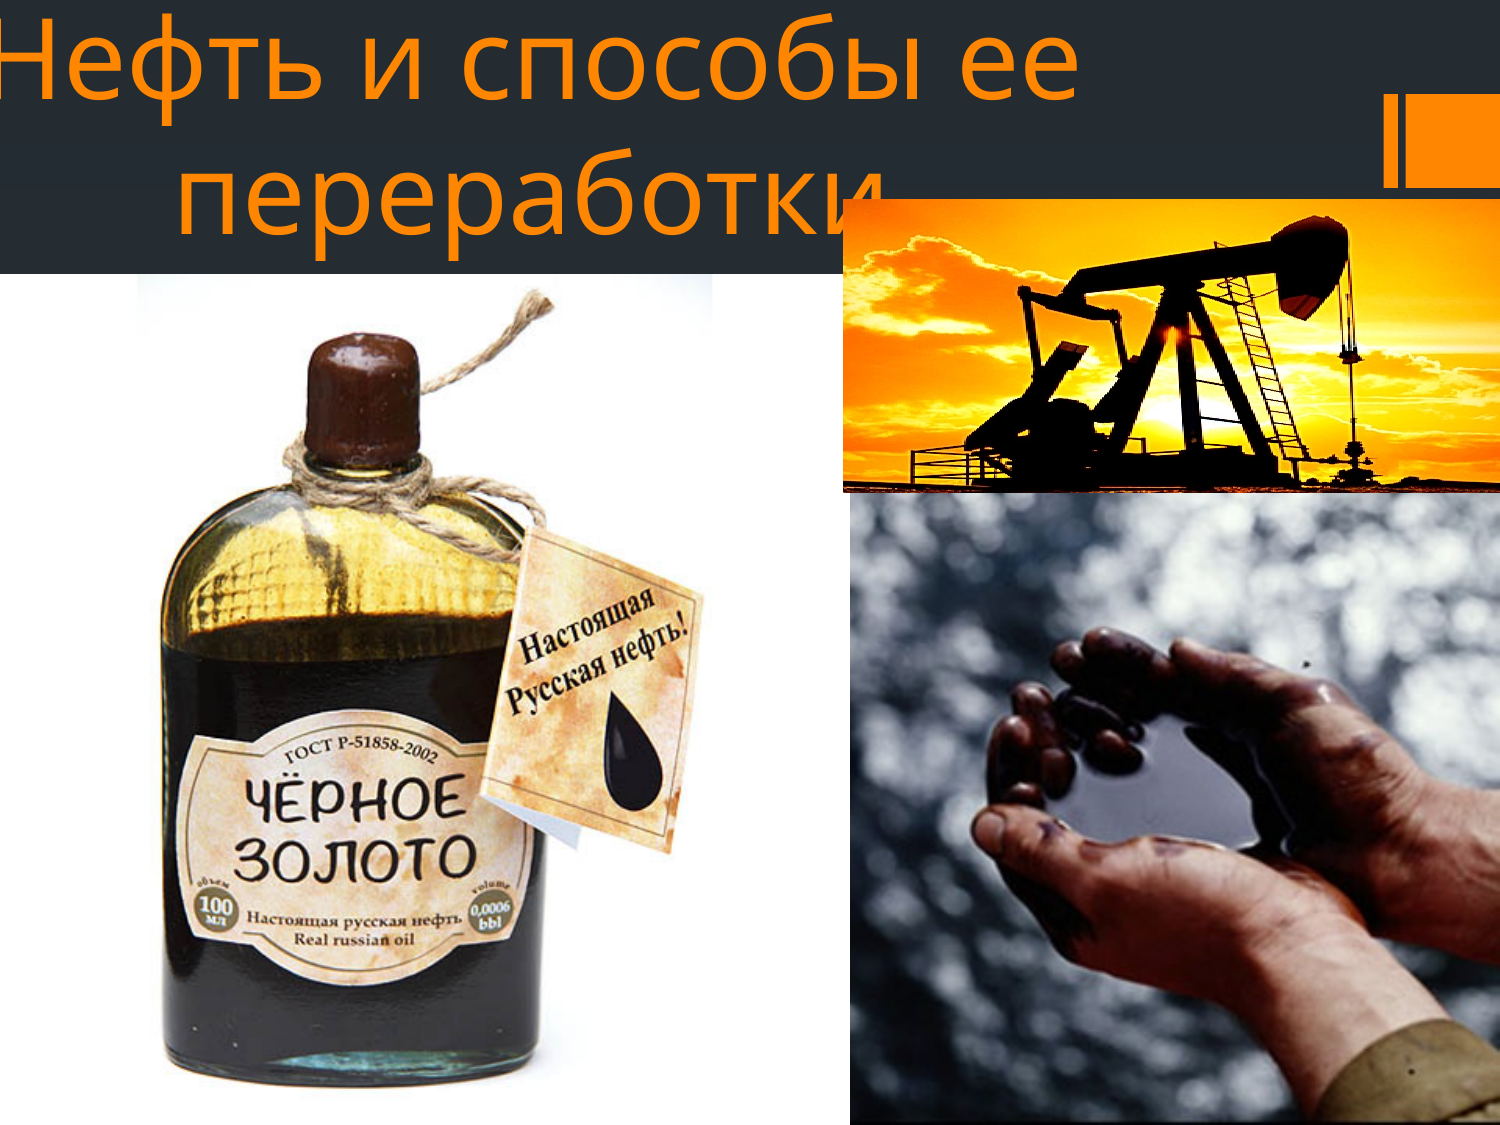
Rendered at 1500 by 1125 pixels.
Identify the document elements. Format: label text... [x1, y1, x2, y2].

title Нефть и способы ее переработки [0, 23, 1170, 265]
picture [0, 198, 1500, 1125]
